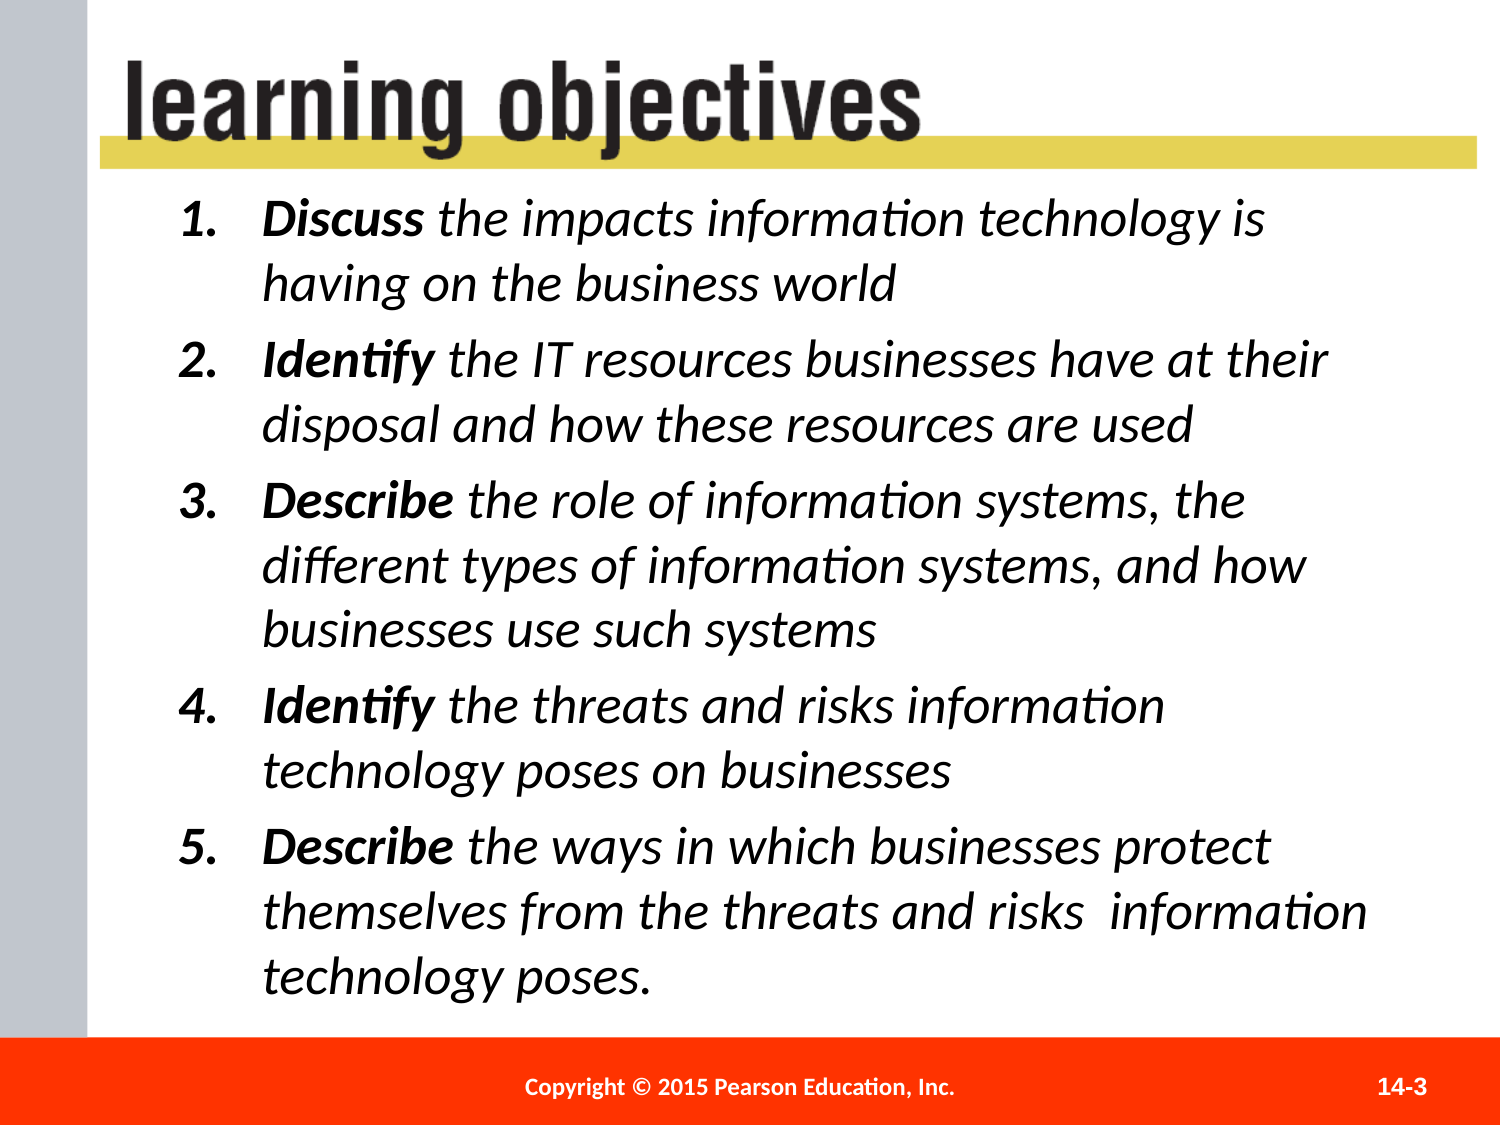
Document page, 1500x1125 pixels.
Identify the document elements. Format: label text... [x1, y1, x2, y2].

list Discuss the impacts information technology is having on the business world Identify the IT resources businesses have at their disposal and how these resources are used Describe the role of information systems, the different types of information systems, and how businesses use such systems Identify the threats and risks information technology poses on businesses Describe the ways in which businesses protect themselves from the threats and risks information technology poses. [162, 174, 1426, 976]
